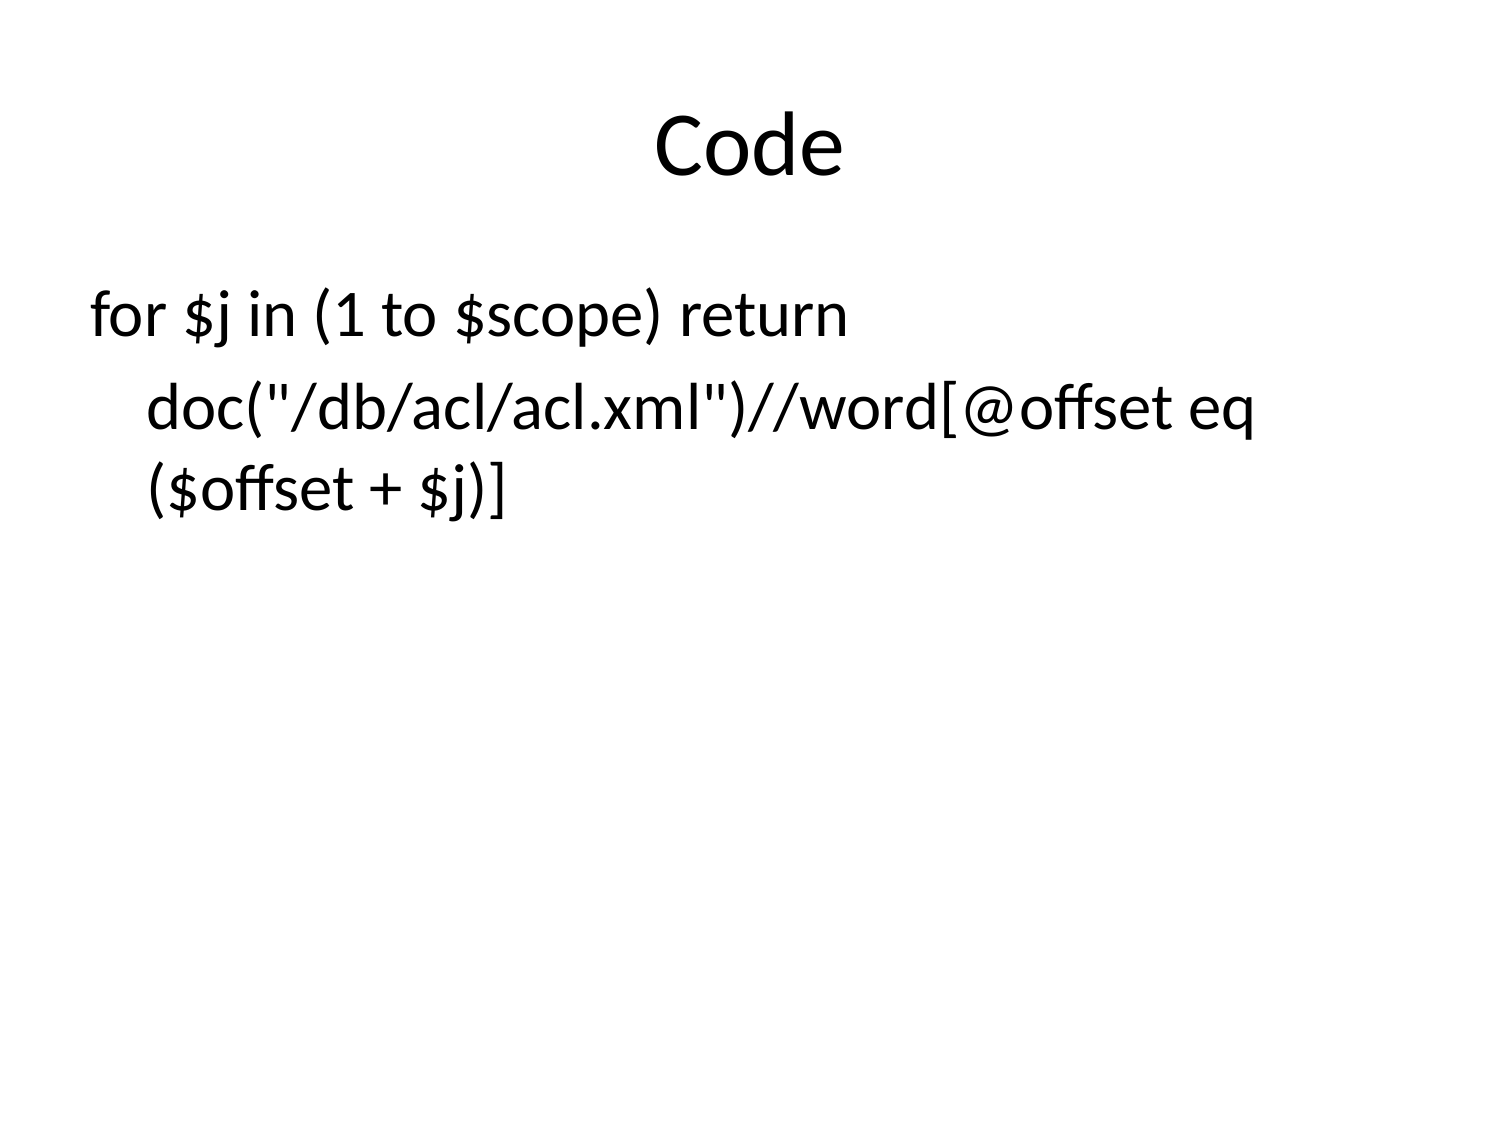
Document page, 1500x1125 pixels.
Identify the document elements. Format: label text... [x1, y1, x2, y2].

title Code [75, 45, 1425, 233]
list for $j in (1 to $scope) return doc("/db/acl/acl.xml")//word[@offset eq ($offset + $j)] [75, 262, 1425, 1005]
